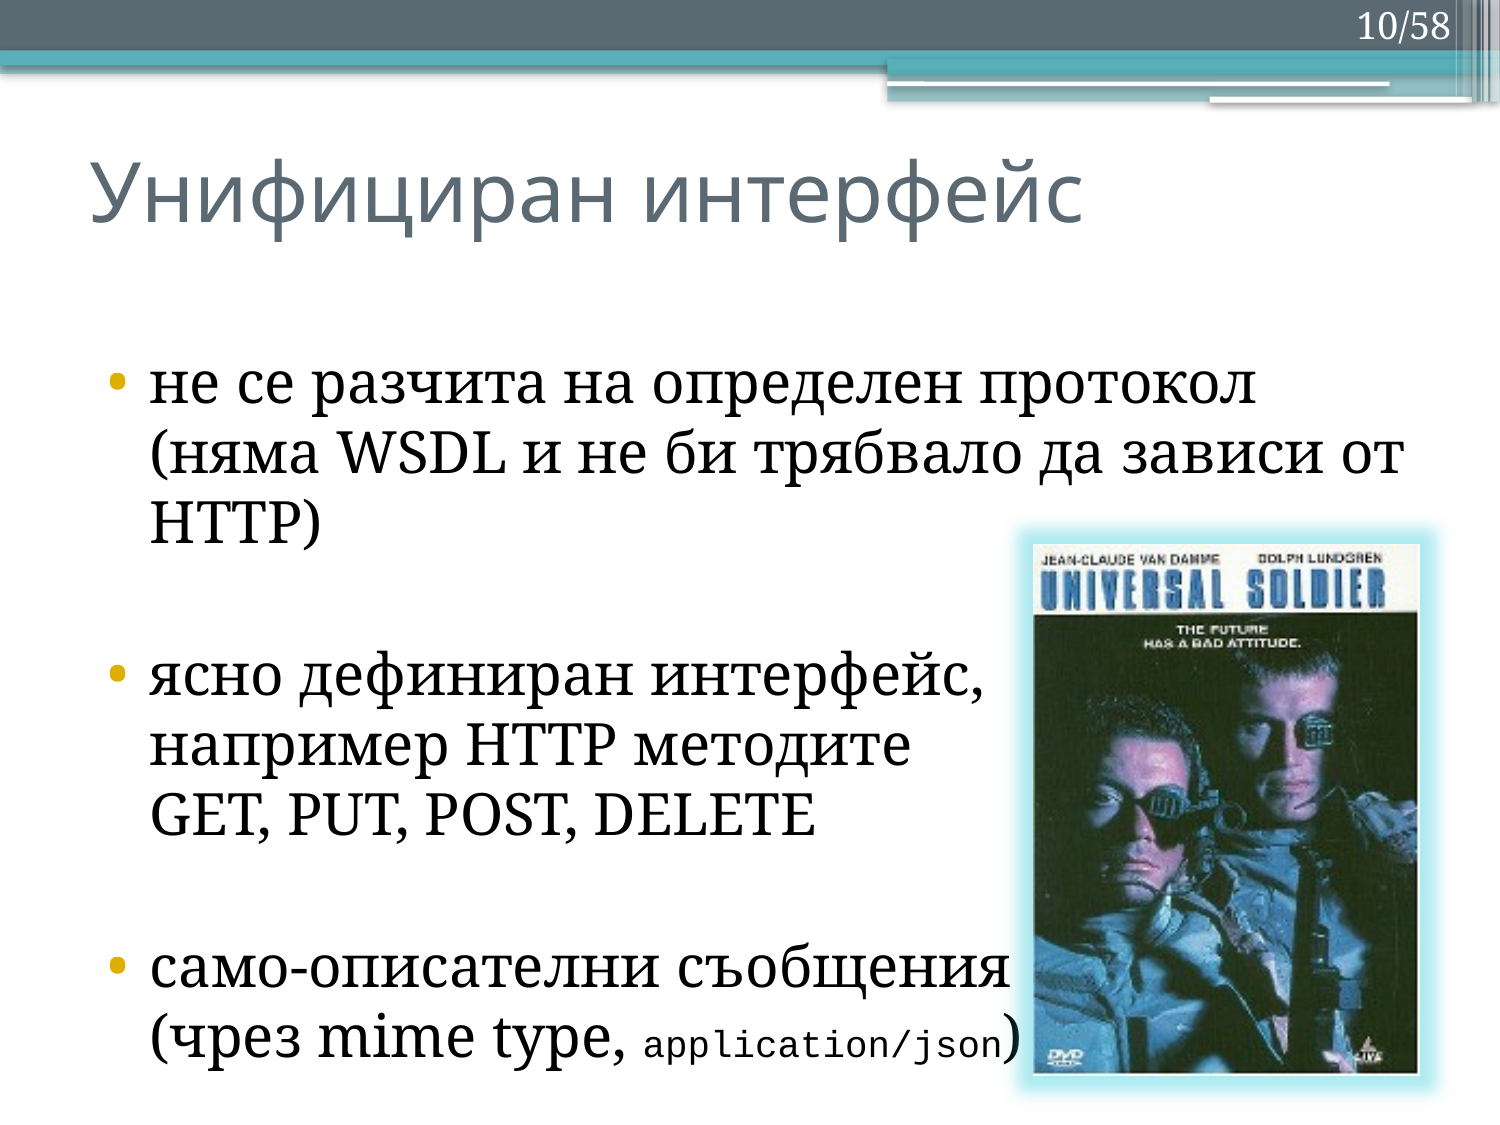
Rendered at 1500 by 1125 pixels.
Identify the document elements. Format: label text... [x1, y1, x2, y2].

list не се разчита на определен протокол (няма WSDL и не би трябвало да зависи от HTTP) ясно дефиниран интерфейс, например HTTP методите GET, PUT, POST, DELETE само-описателни съобщения (чрез mime type, application/json) [75, 338, 1425, 1083]
slide_number 10/58 [1305, 0, 1466, 61]
title Унифициран интерфейс [75, 101, 1500, 277]
picture [1033, 544, 1420, 1076]
